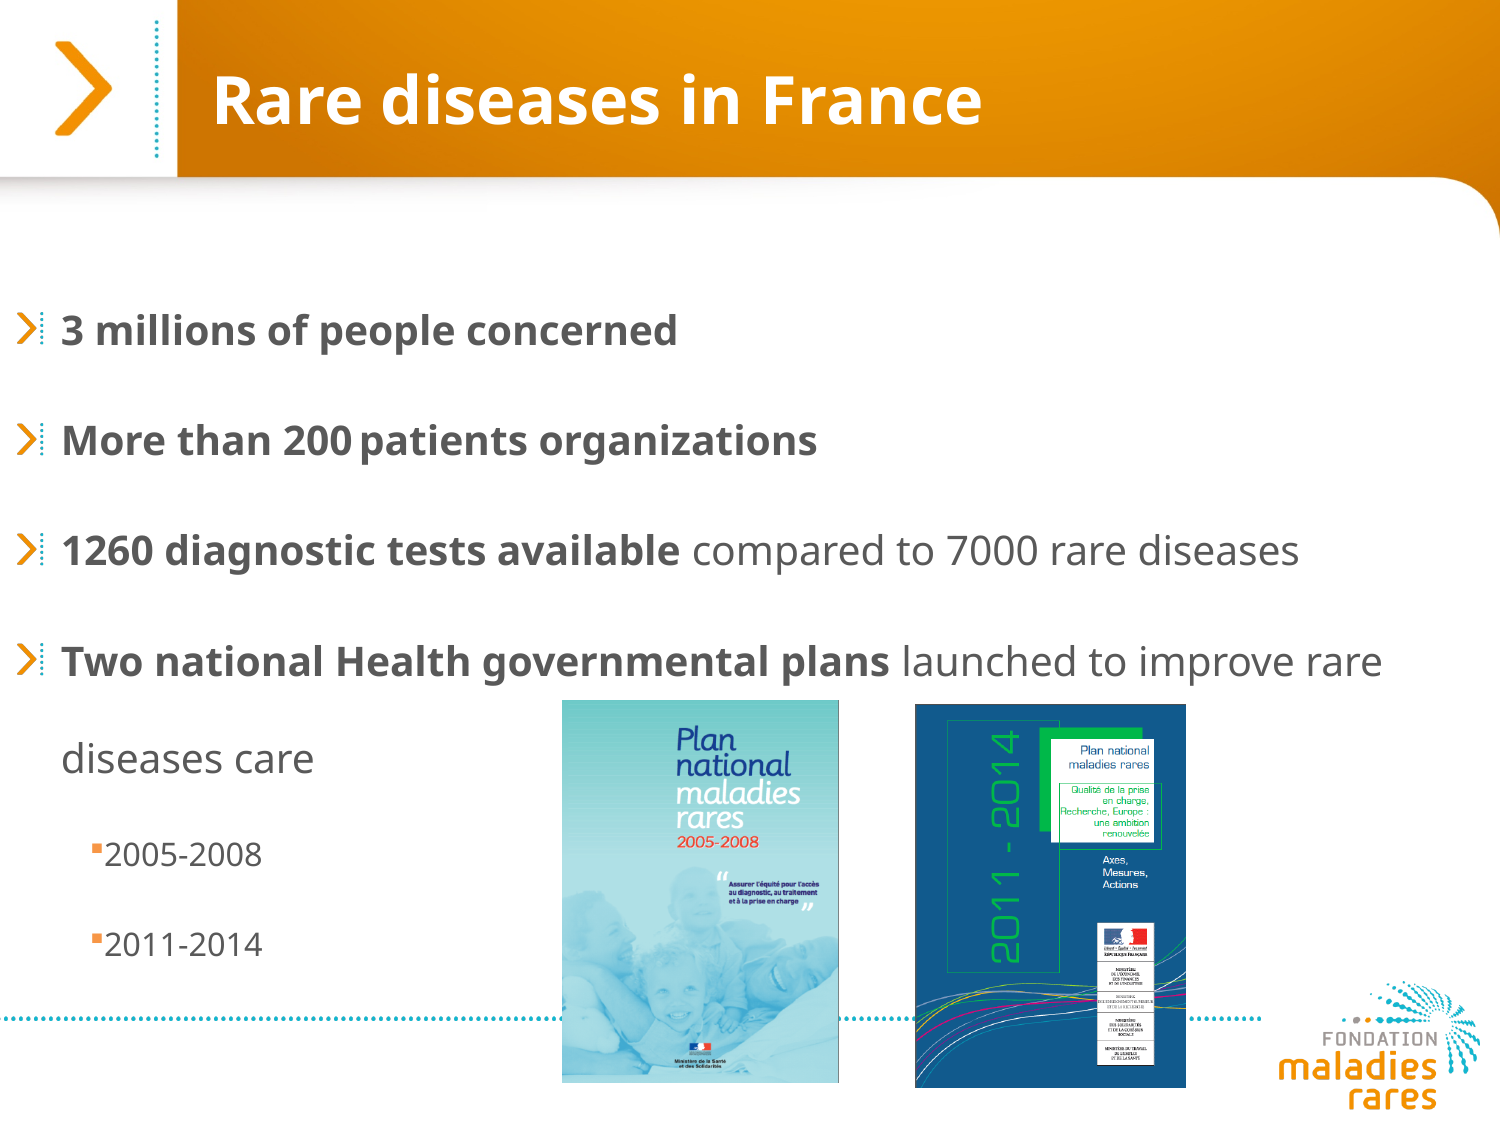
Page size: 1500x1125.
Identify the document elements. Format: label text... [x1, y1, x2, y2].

title Rare diseases in France [210, 0, 1500, 207]
list 3 millions of people concerned More than 200 patients organizations 1260 diagnostic tests available compared to 7000 rare diseases Two national Health governmental plans launched to improve rare diseases care 2005-2008 2011-2014 [17, 255, 1500, 968]
picture [0, 0, 1500, 1125]
